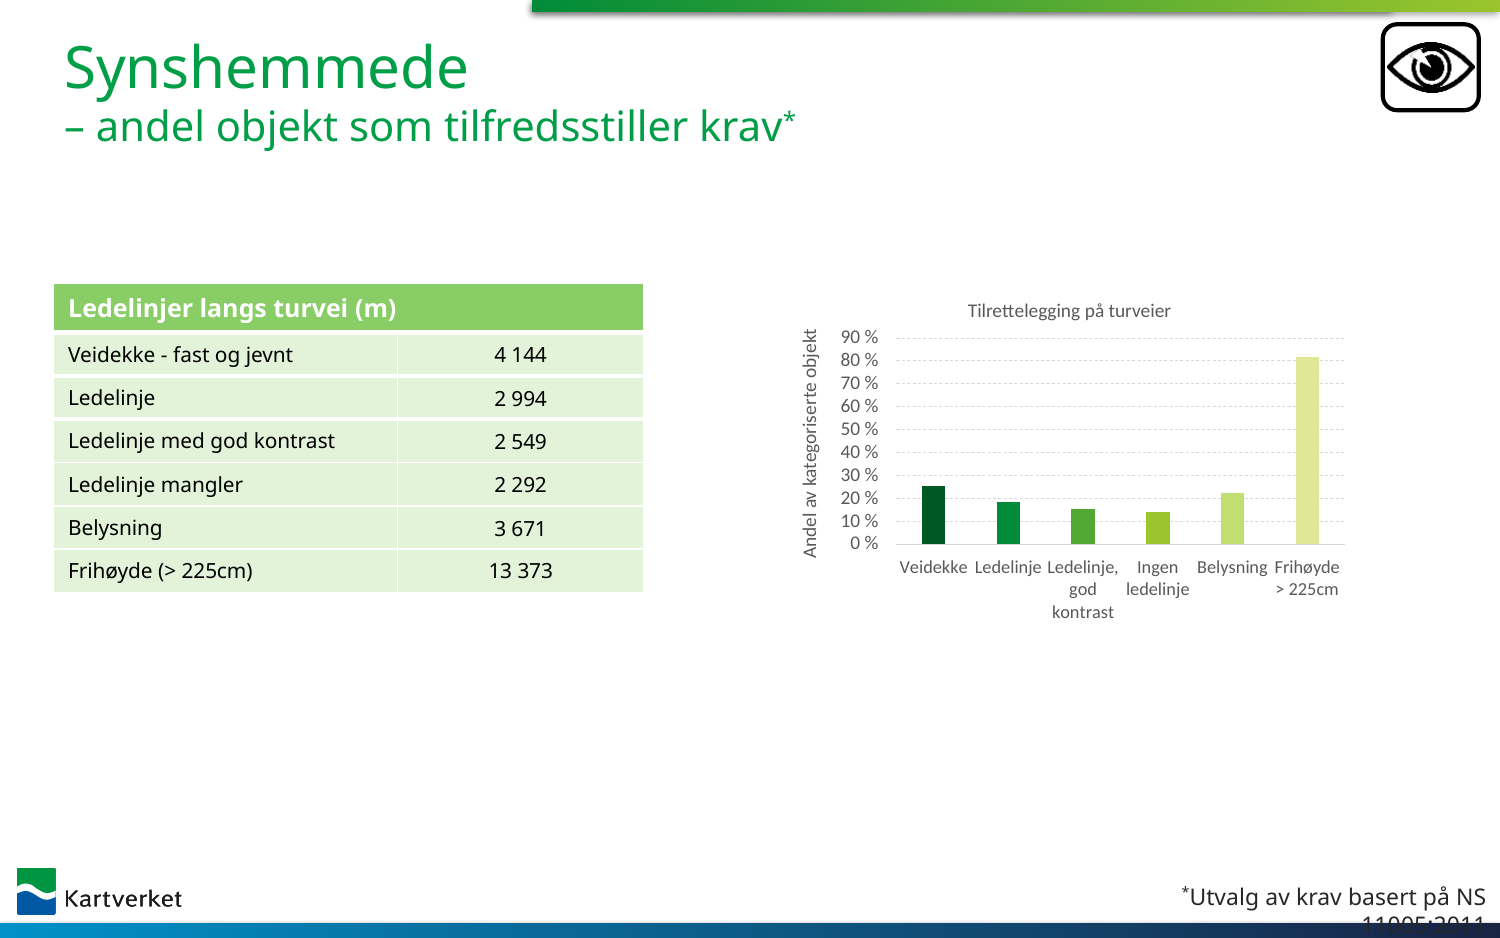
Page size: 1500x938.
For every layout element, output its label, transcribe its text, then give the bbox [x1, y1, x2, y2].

table_cell Veidekke - fast og jevnt [54, 335, 397, 374]
table_cell 2 549 [398, 421, 643, 462]
table_cell Frihøyde (> 225cm) [54, 550, 397, 592]
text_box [1382, 24, 1480, 111]
table_cell Ledelinje med god kontrast [54, 421, 397, 462]
table_cell 4 144 [398, 335, 643, 374]
table_cell Ledelinje [54, 378, 397, 417]
table_cell 3 671 [398, 507, 643, 548]
picture [791, 291, 1348, 630]
table_cell 2 292 [398, 463, 643, 505]
table_header Ledelinjer langs turvei (m) [54, 284, 643, 330]
text_box *Utvalg av krav basert på NS 11005:2011 [1068, 873, 1500, 938]
table_cell 2 994 [398, 378, 643, 417]
table_cell 13 373 [398, 550, 643, 592]
table_cell Belysning [54, 507, 397, 548]
table_cell Ledelinje mangler [54, 463, 397, 505]
text_box Synshemmede – andel objekt som tilfredsstiller krav* [49, 24, 1431, 158]
